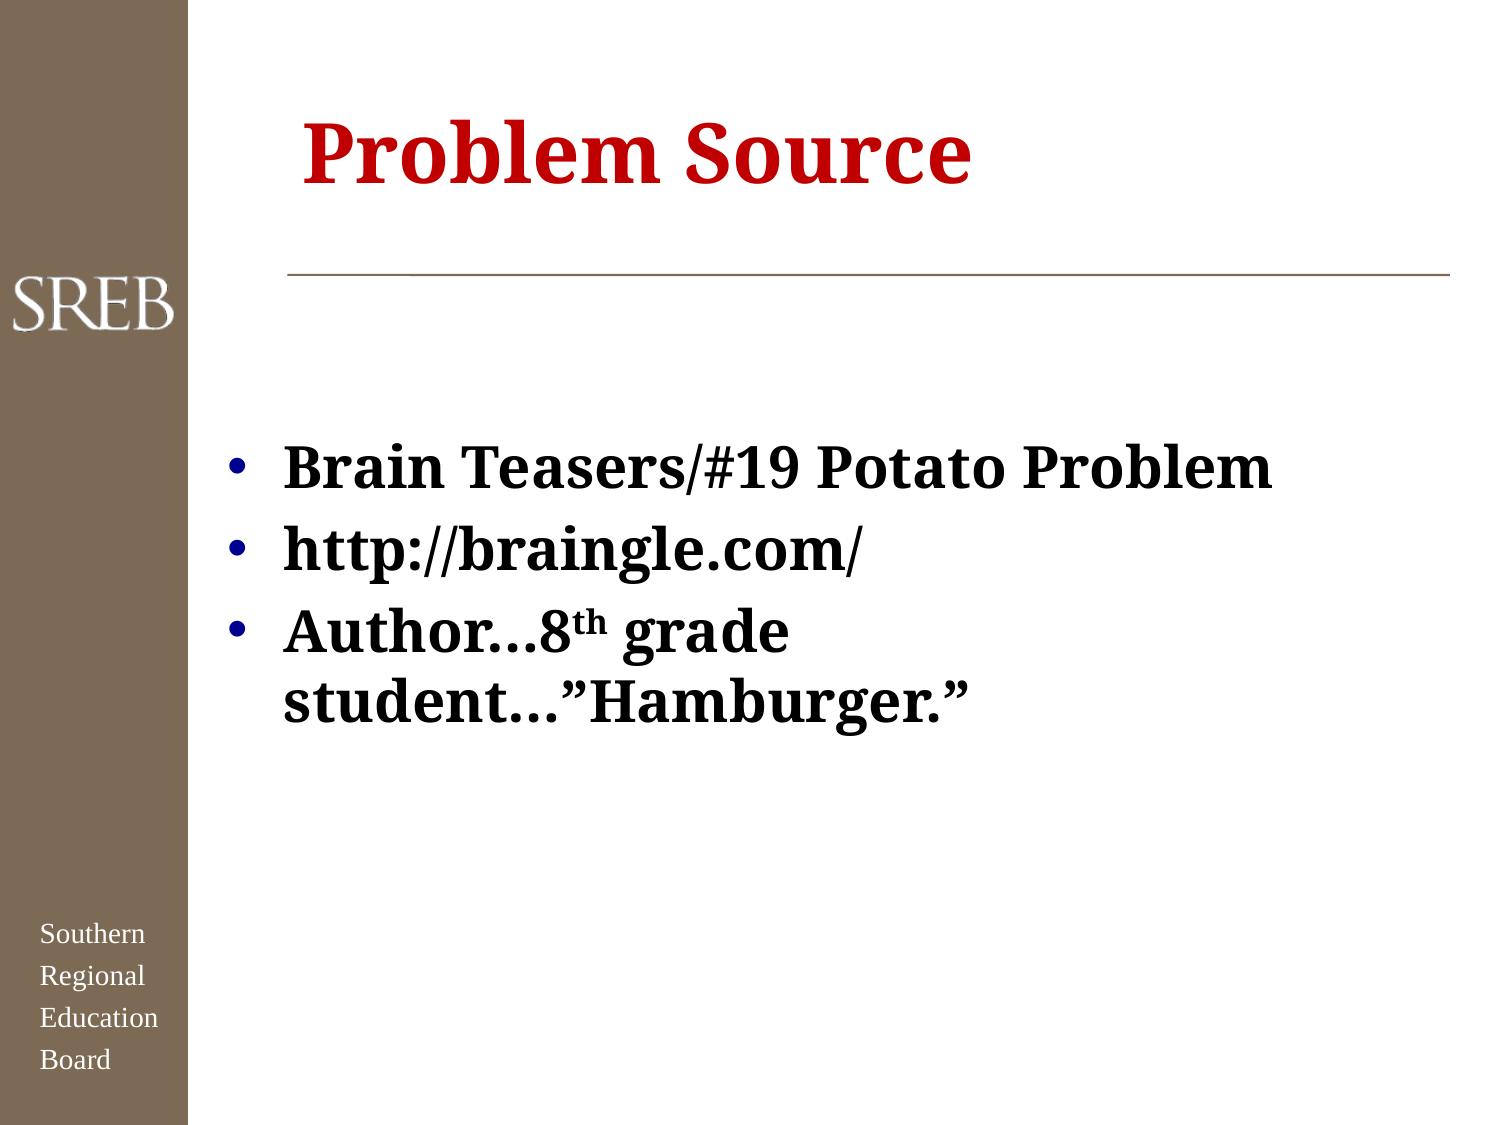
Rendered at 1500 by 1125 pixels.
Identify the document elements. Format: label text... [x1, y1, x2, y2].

title Problem Source [287, 74, 1263, 226]
picture [12, 274, 175, 332]
list Brain Teasers/#19 Potato Problem http://braingle.com/ Author…8th grade student…”Hamburger.” [212, 422, 1426, 927]
